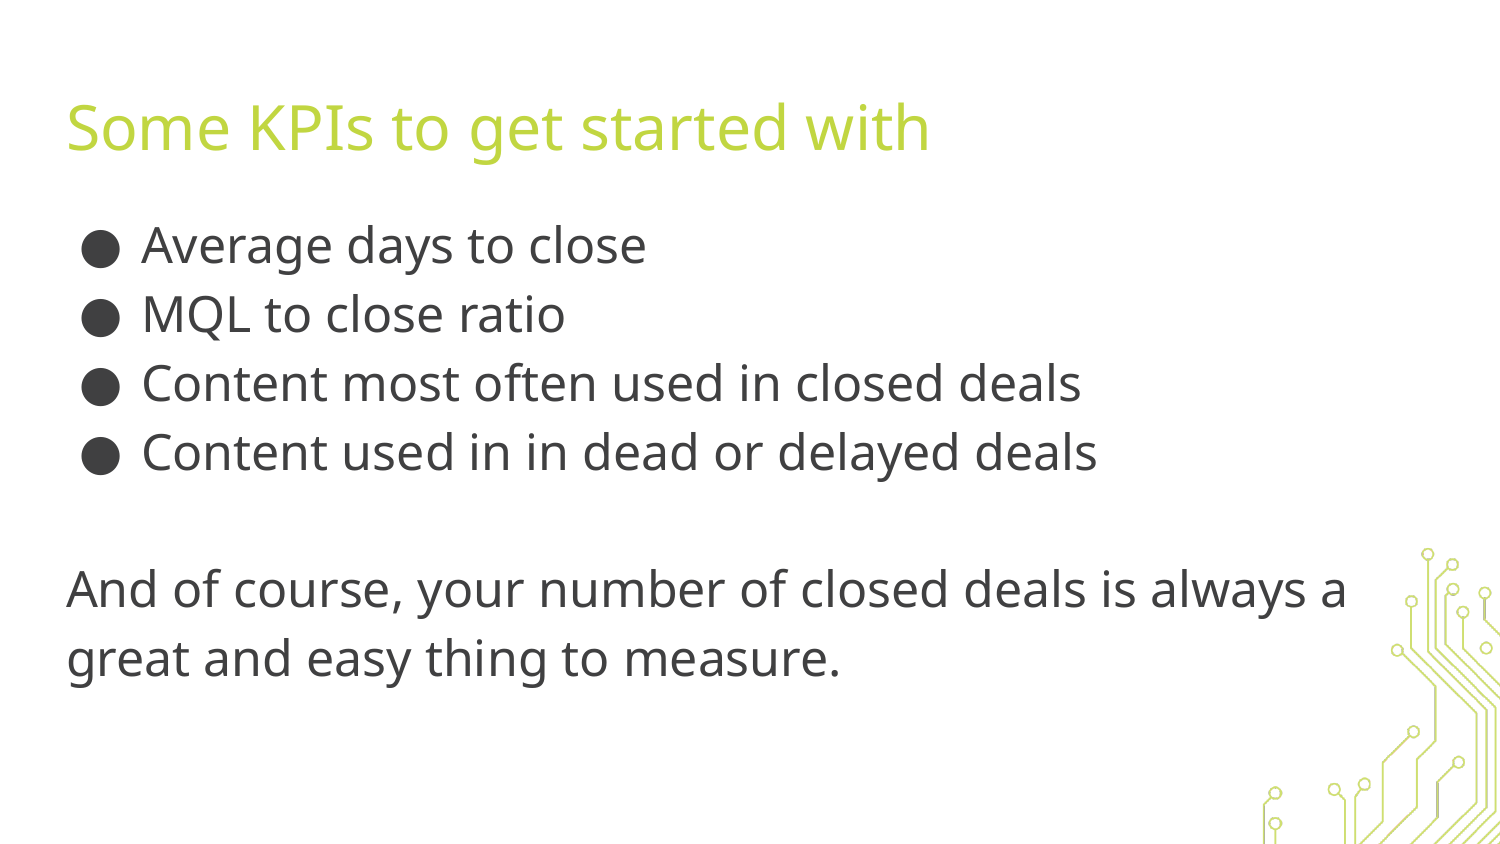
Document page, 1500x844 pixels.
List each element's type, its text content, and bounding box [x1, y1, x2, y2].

title Some KPIs to get started with [51, 72, 1449, 167]
list Average days to close MQL to close ratio Content most often used in closed deals Content used in in dead or delayed deals And of course, your number of closed deals is always a great and easy thing to measure. [51, 189, 1449, 750]
picture [1262, 547, 1500, 844]
